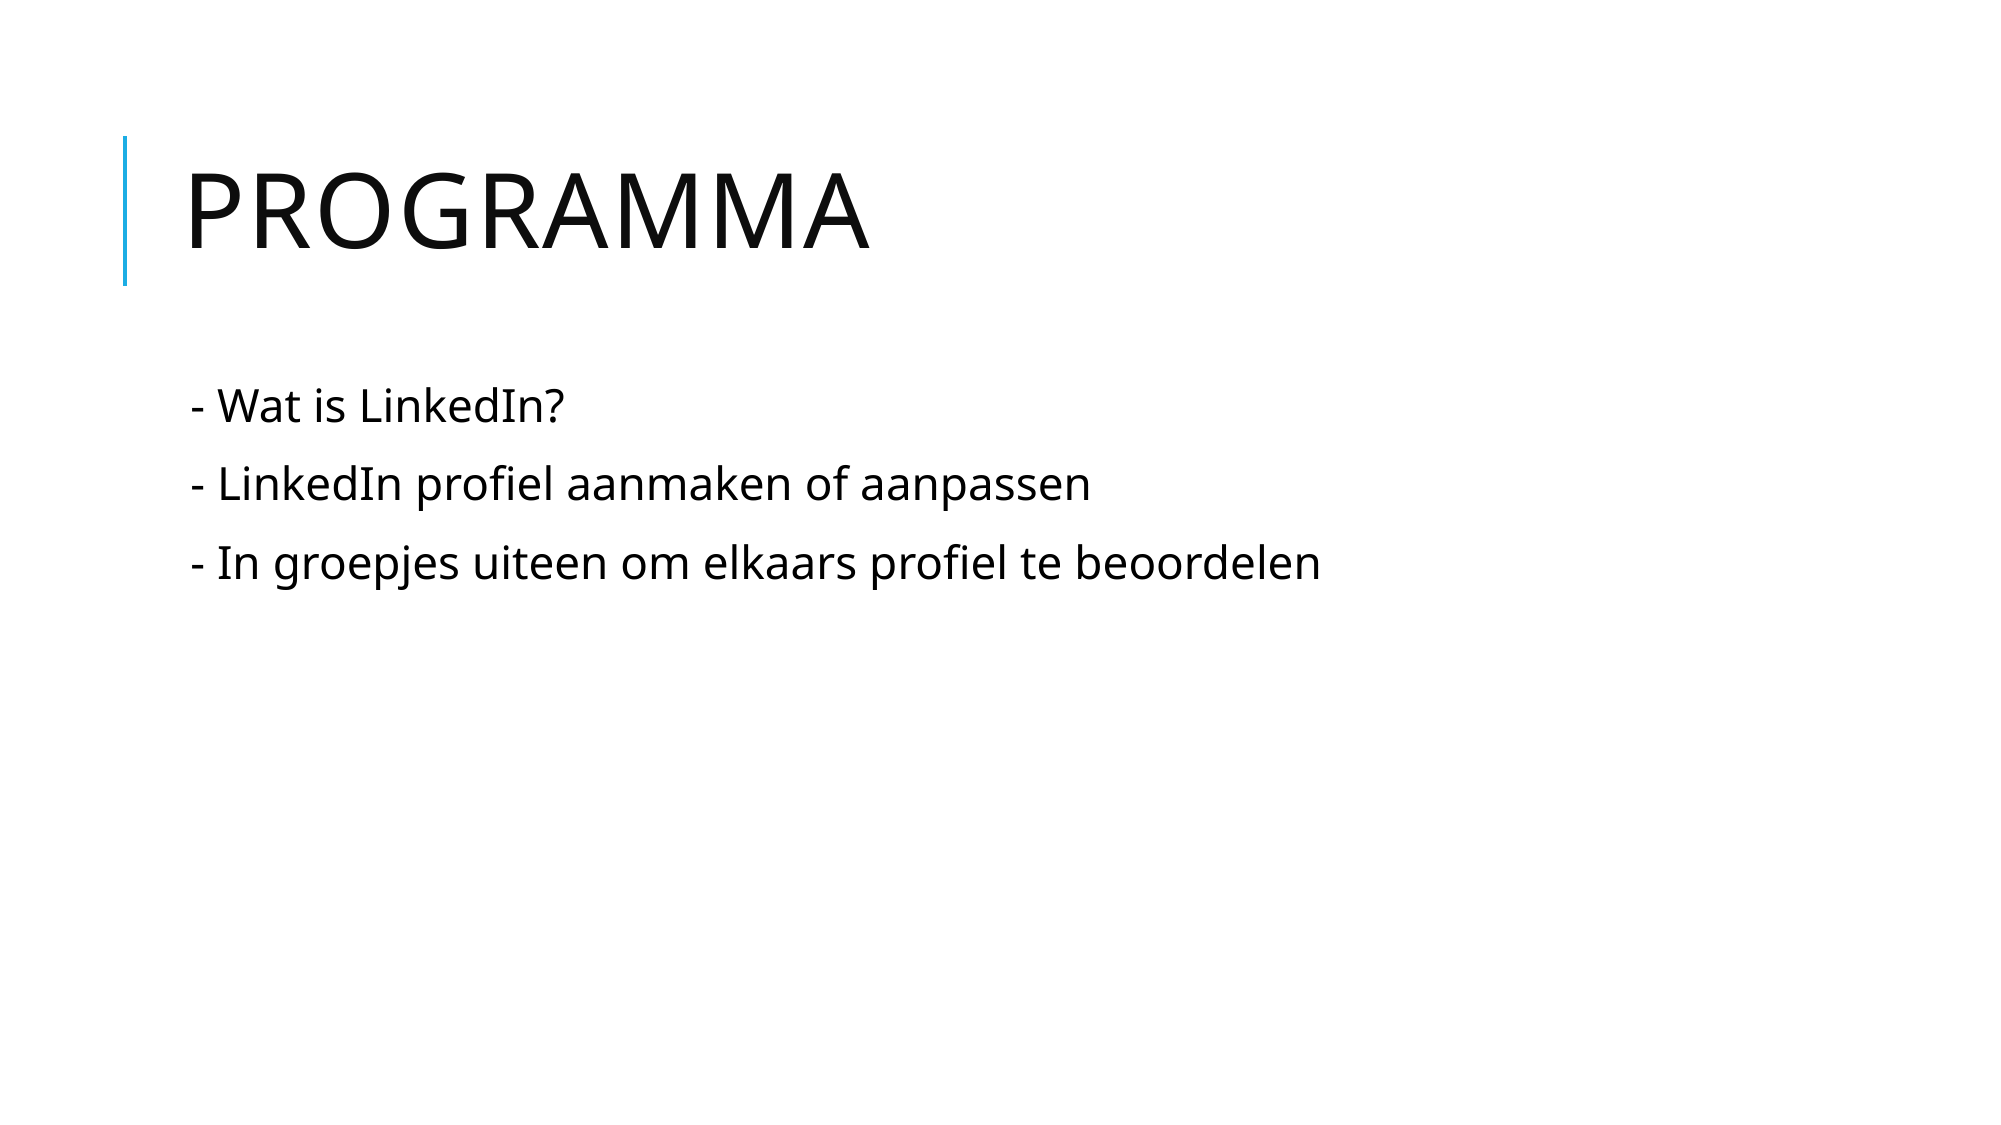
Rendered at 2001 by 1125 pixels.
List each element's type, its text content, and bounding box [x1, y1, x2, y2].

title Programma [168, 96, 1763, 342]
list - Wat is LinkedIn? - LinkedIn profiel aanmaken of aanpassen - In groepjes uiteen om elkaars profiel te beoordelen [168, 375, 1763, 1035]
